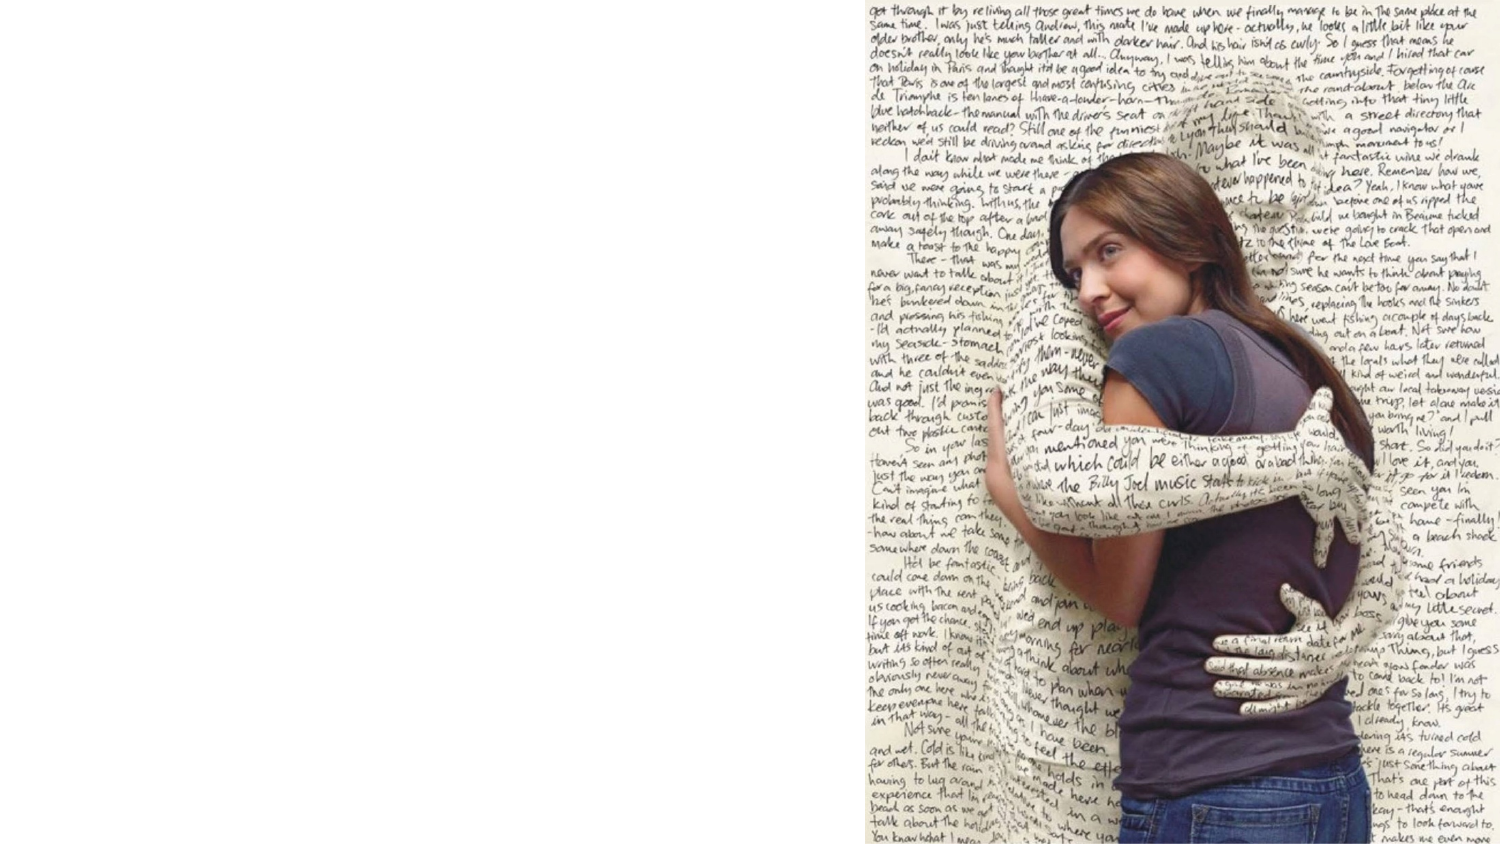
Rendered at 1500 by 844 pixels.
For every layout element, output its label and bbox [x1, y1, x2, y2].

picture [864, 0, 1500, 844]
